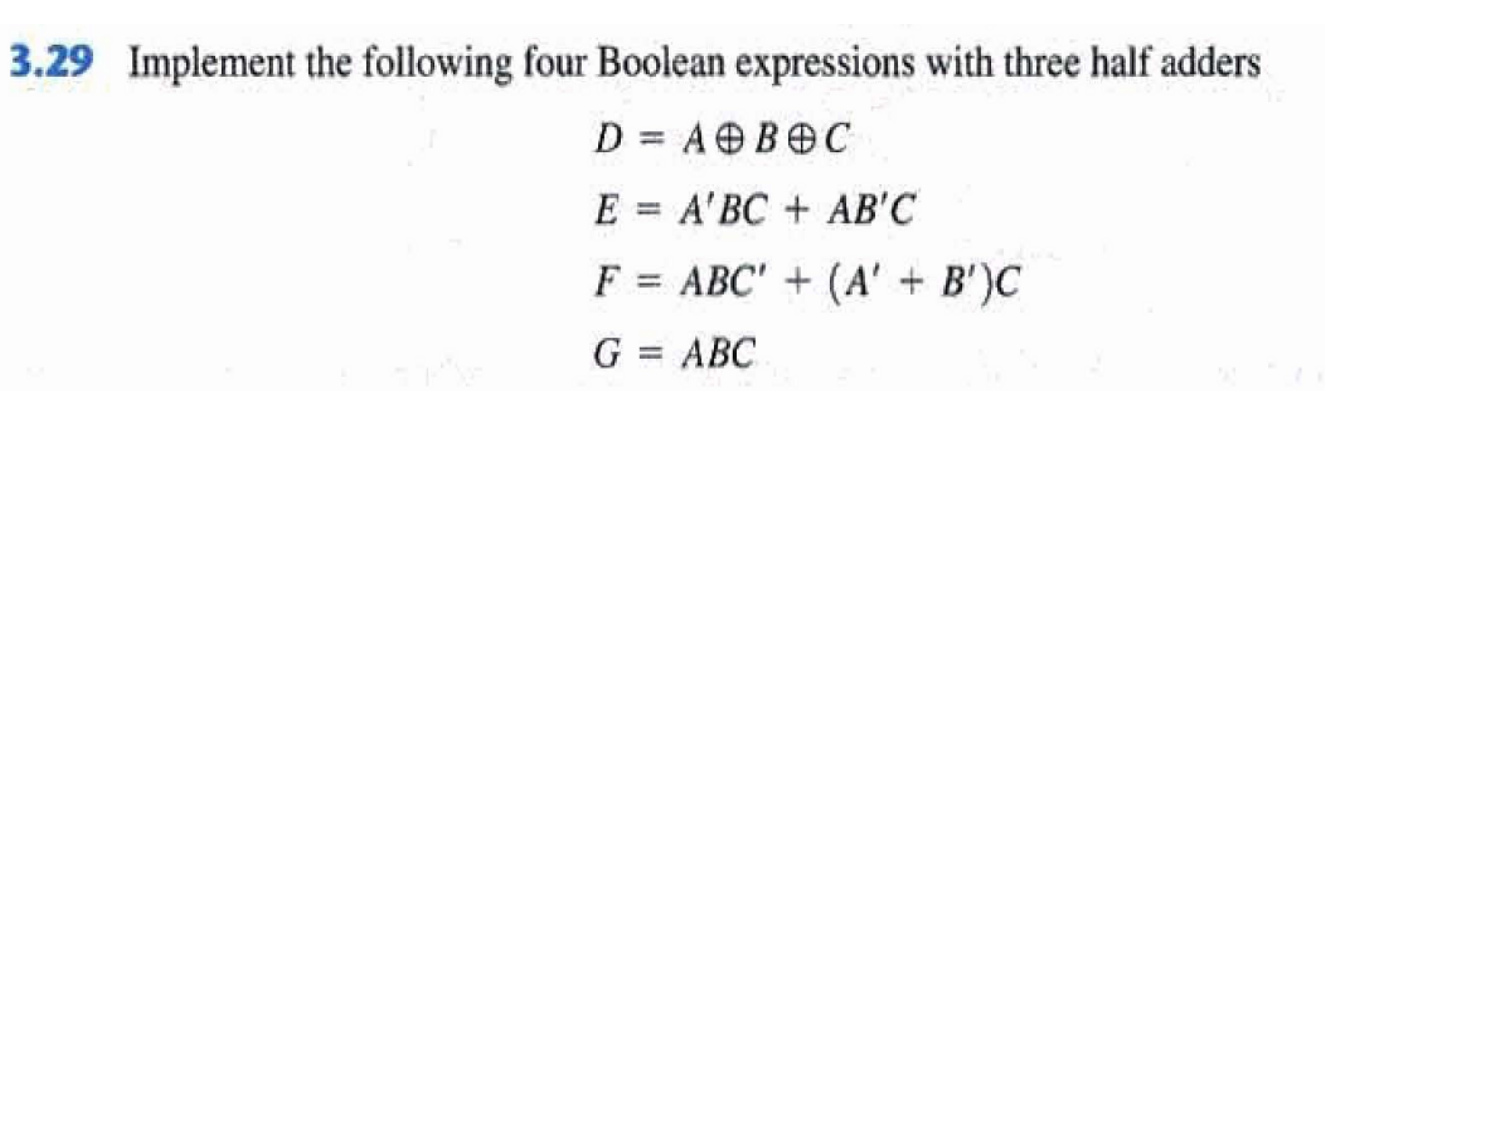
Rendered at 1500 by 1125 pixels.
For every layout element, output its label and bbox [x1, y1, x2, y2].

picture [0, 24, 1326, 392]
